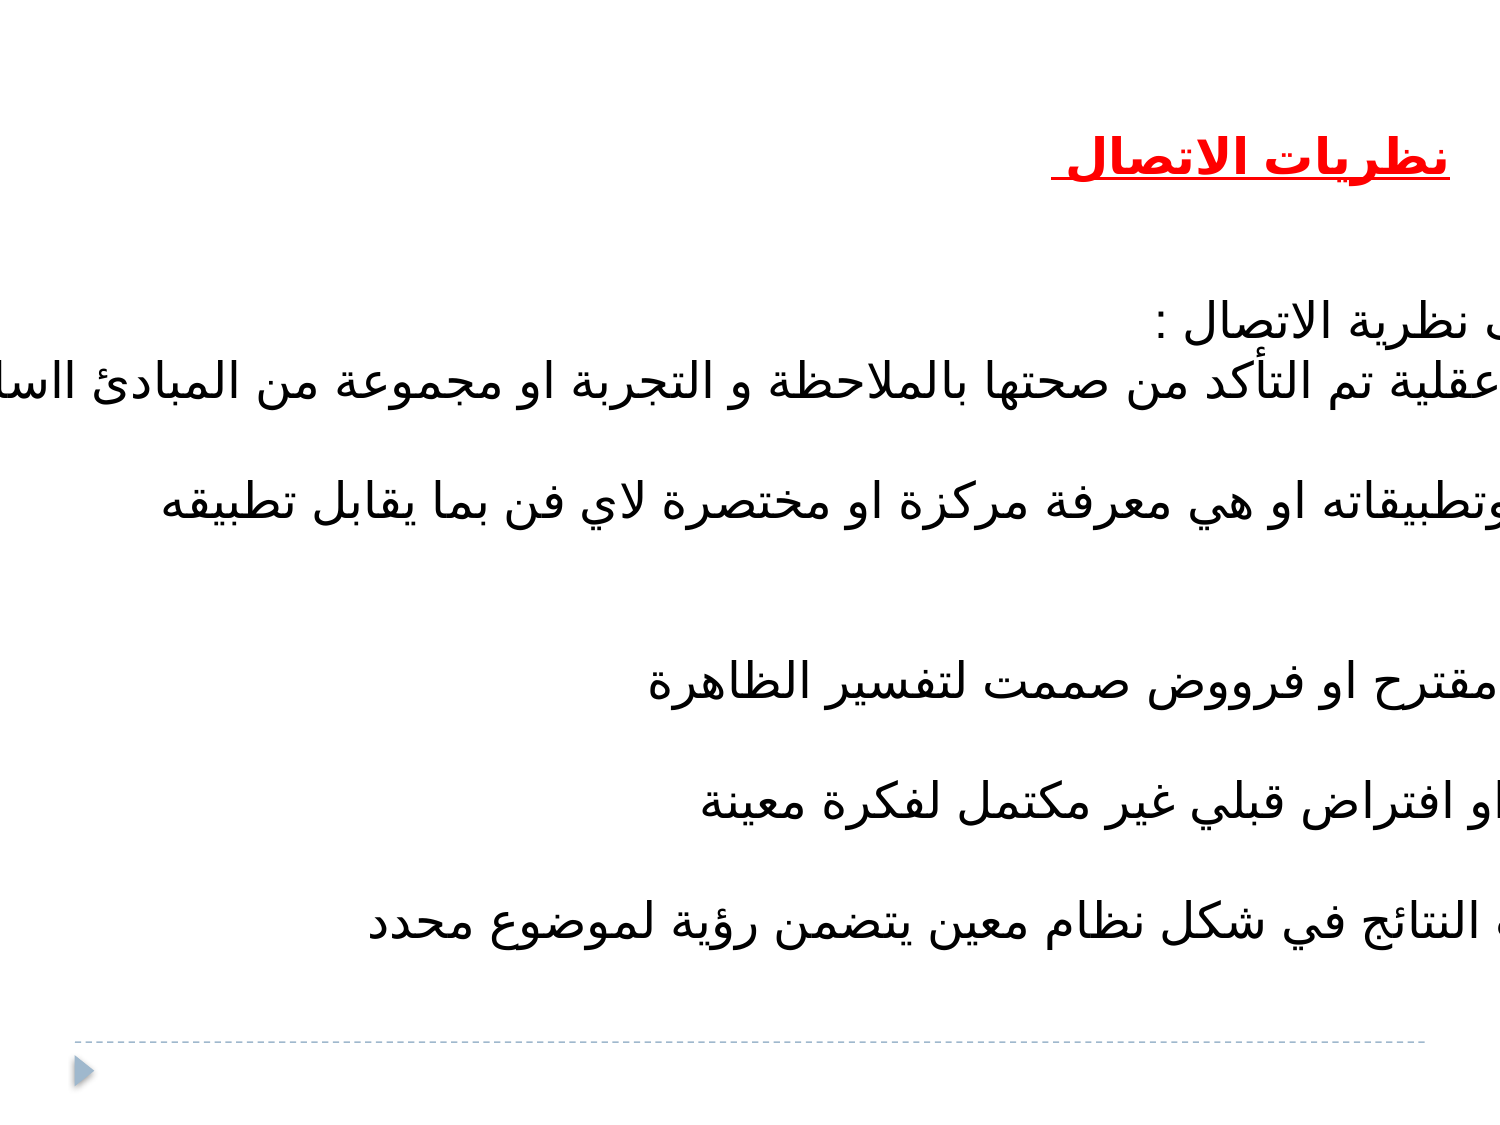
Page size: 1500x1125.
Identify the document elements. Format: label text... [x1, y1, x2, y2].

text_box تعريف نظرية الاتصال : خطة عقلية تم التأكد من صحتها بالملاحظة و التجربة او مجموعة من المبادئ ااساسية ل لعلم وتطبيقاته او هي معرفة مركزة او مختصرة لاي فن بما يقابل تطبيقه شرح مقترح او فرووض صممت لتفسير الظاهرة تأمل او افتراض قبلي غير مكتمل لفكرة معينة ترتيب النتائج في شكل نظام معين يتضمن رؤية لموضوع محدد [0, 281, 1500, 956]
text_box نظريات الاتصال [1036, 117, 1465, 192]
